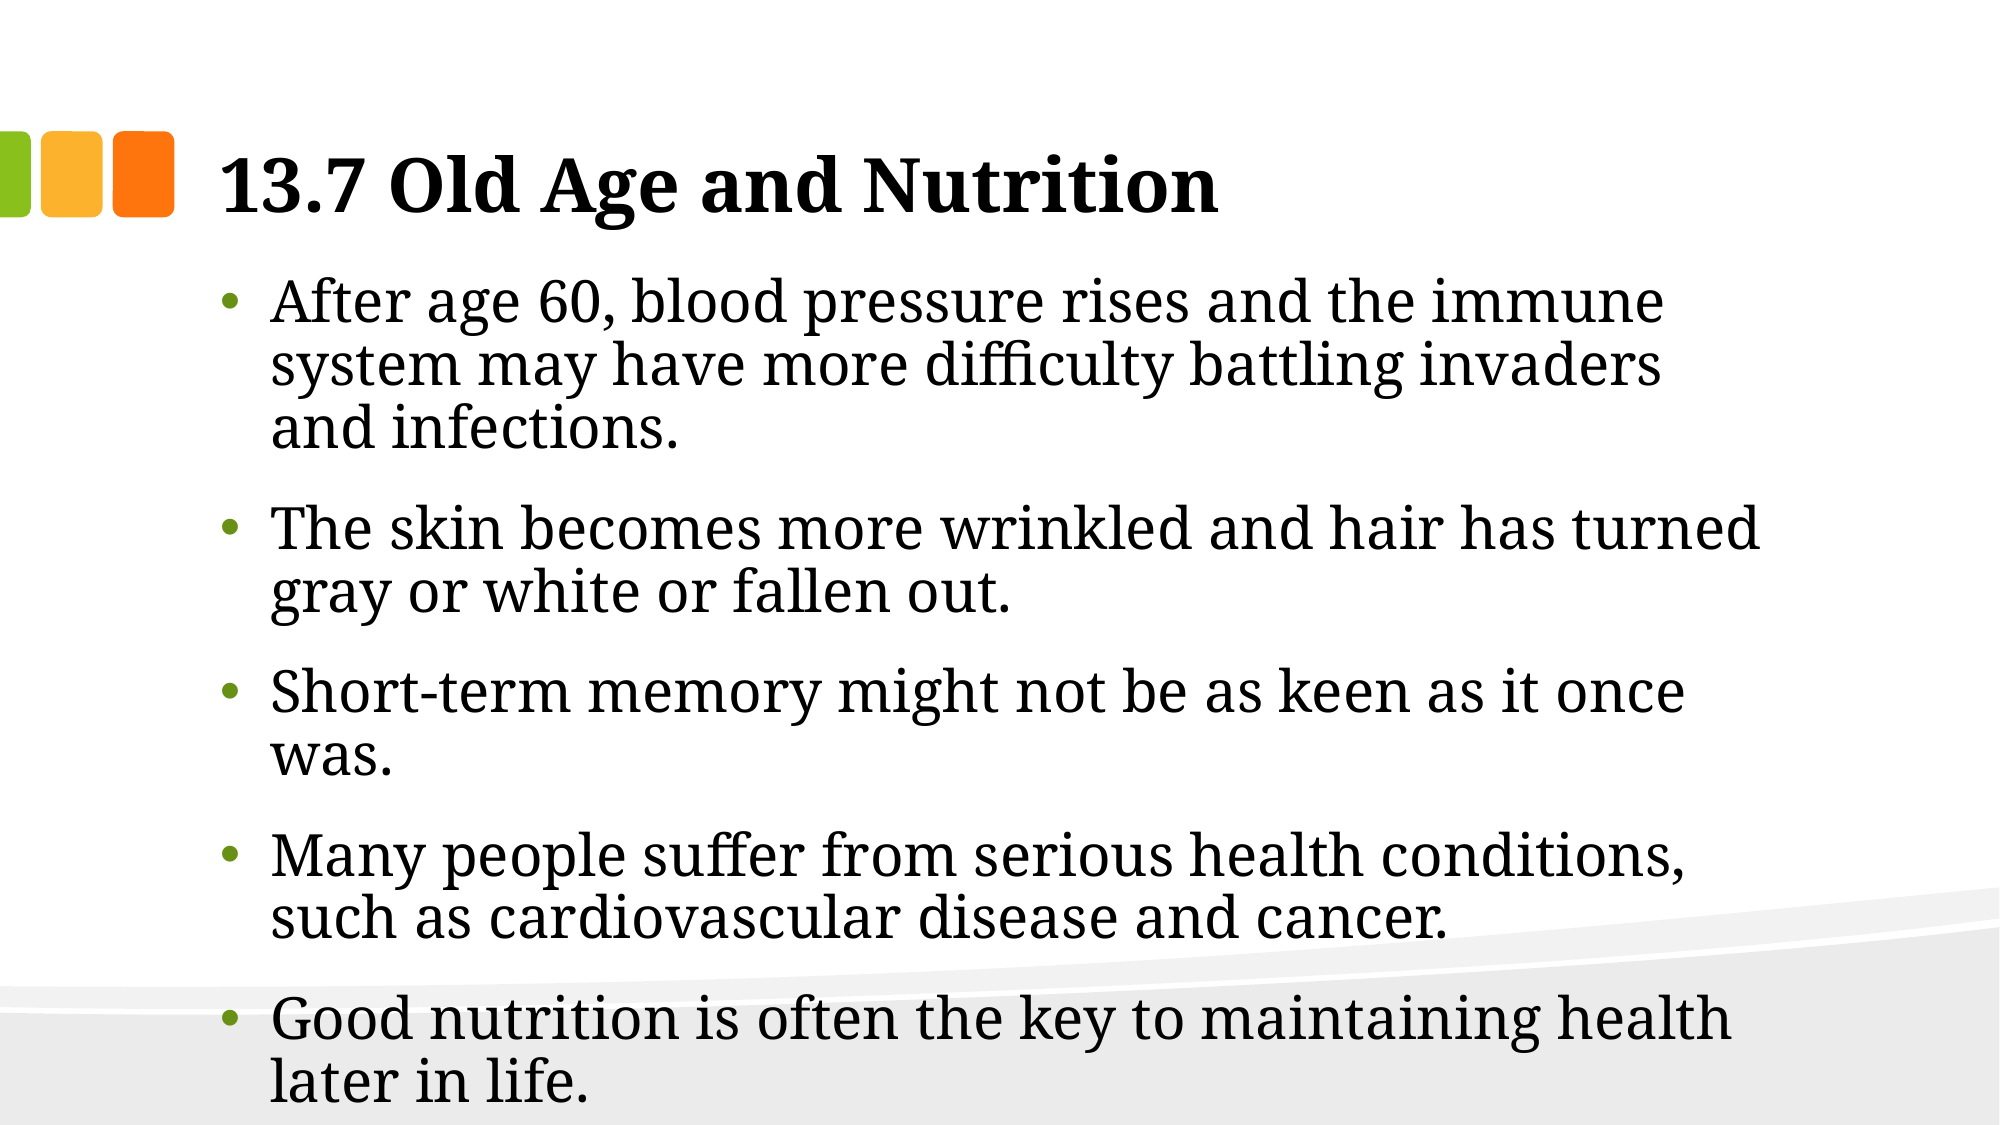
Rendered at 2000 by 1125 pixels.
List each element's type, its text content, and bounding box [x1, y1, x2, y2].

title 13.7 Old Age and Nutrition [199, 24, 1800, 238]
list After age 60, blood pressure rises and the immune system may have more difficulty battling invaders and infections. The skin becomes more wrinkled and hair has turned gray or white or fallen out. Short-term memory might not be as keen as it once was. Many people suffer from serious health conditions, such as cardiovascular disease and cancer. Good nutrition is often the key to maintaining health later in life. [199, 262, 1800, 1013]
